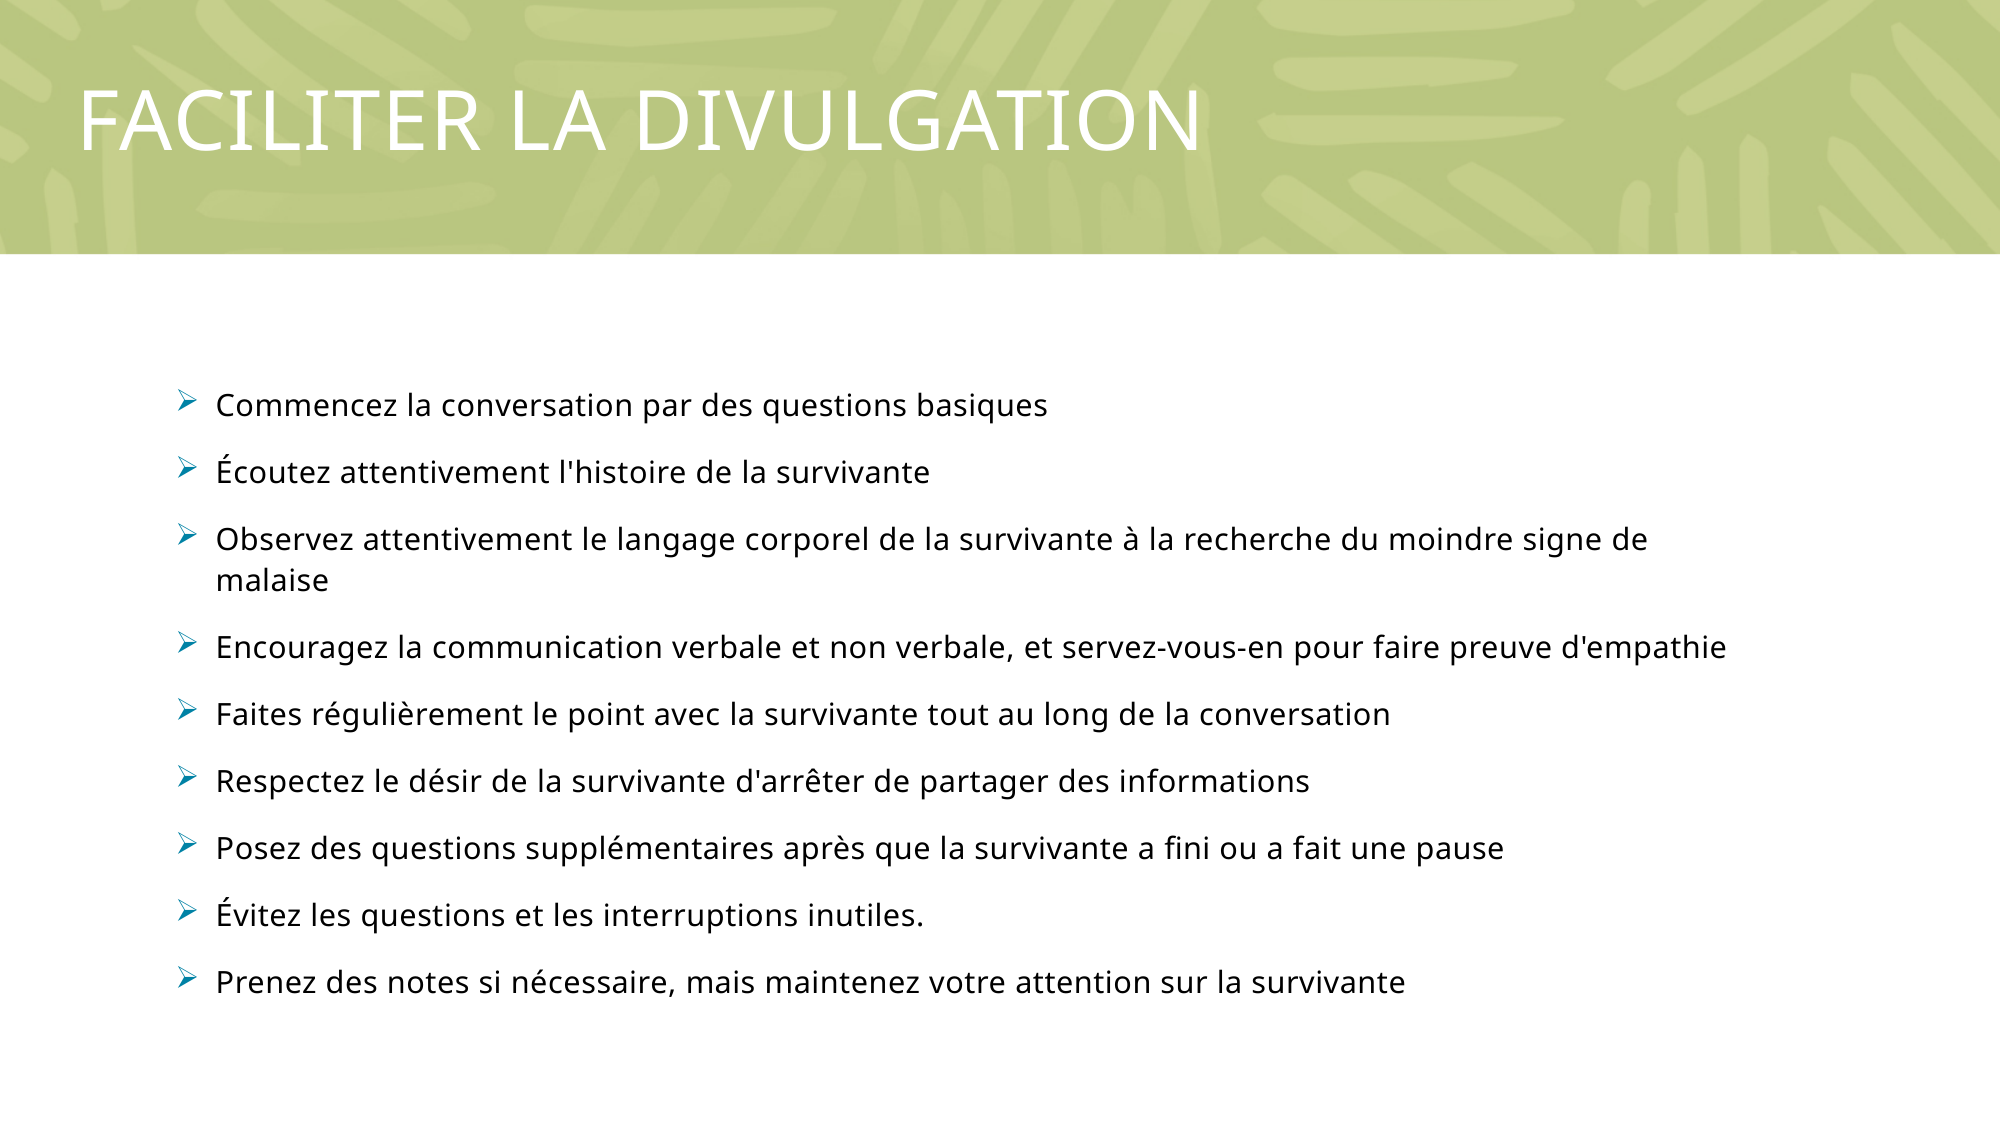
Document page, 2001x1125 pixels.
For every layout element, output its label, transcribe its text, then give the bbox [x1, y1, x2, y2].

list Commencez la conversation par des questions basiques Écoutez attentivement l'histoire de la survivante Observez attentivement le langage corporel de la survivante à la recherche du moindre signe de malaise Encouragez la communication verbale et non verbale, et servez-vous-en pour faire preuve d'empathie Faites régulièrement le point avec la survivante tout au long de la conversation Respectez le désir de la survivante d'arrêter de partager des informations Posez des questions supplémentaires après que la survivante a fini ou a fait une pause Évitez les questions et les interruptions inutiles. Prenez des notes si nécessaire, mais maintenez votre attention sur la survivante [167, 374, 1763, 1036]
picture [0, 0, 2000, 1125]
title Faciliter la DIVULGATION [61, 33, 1938, 220]
